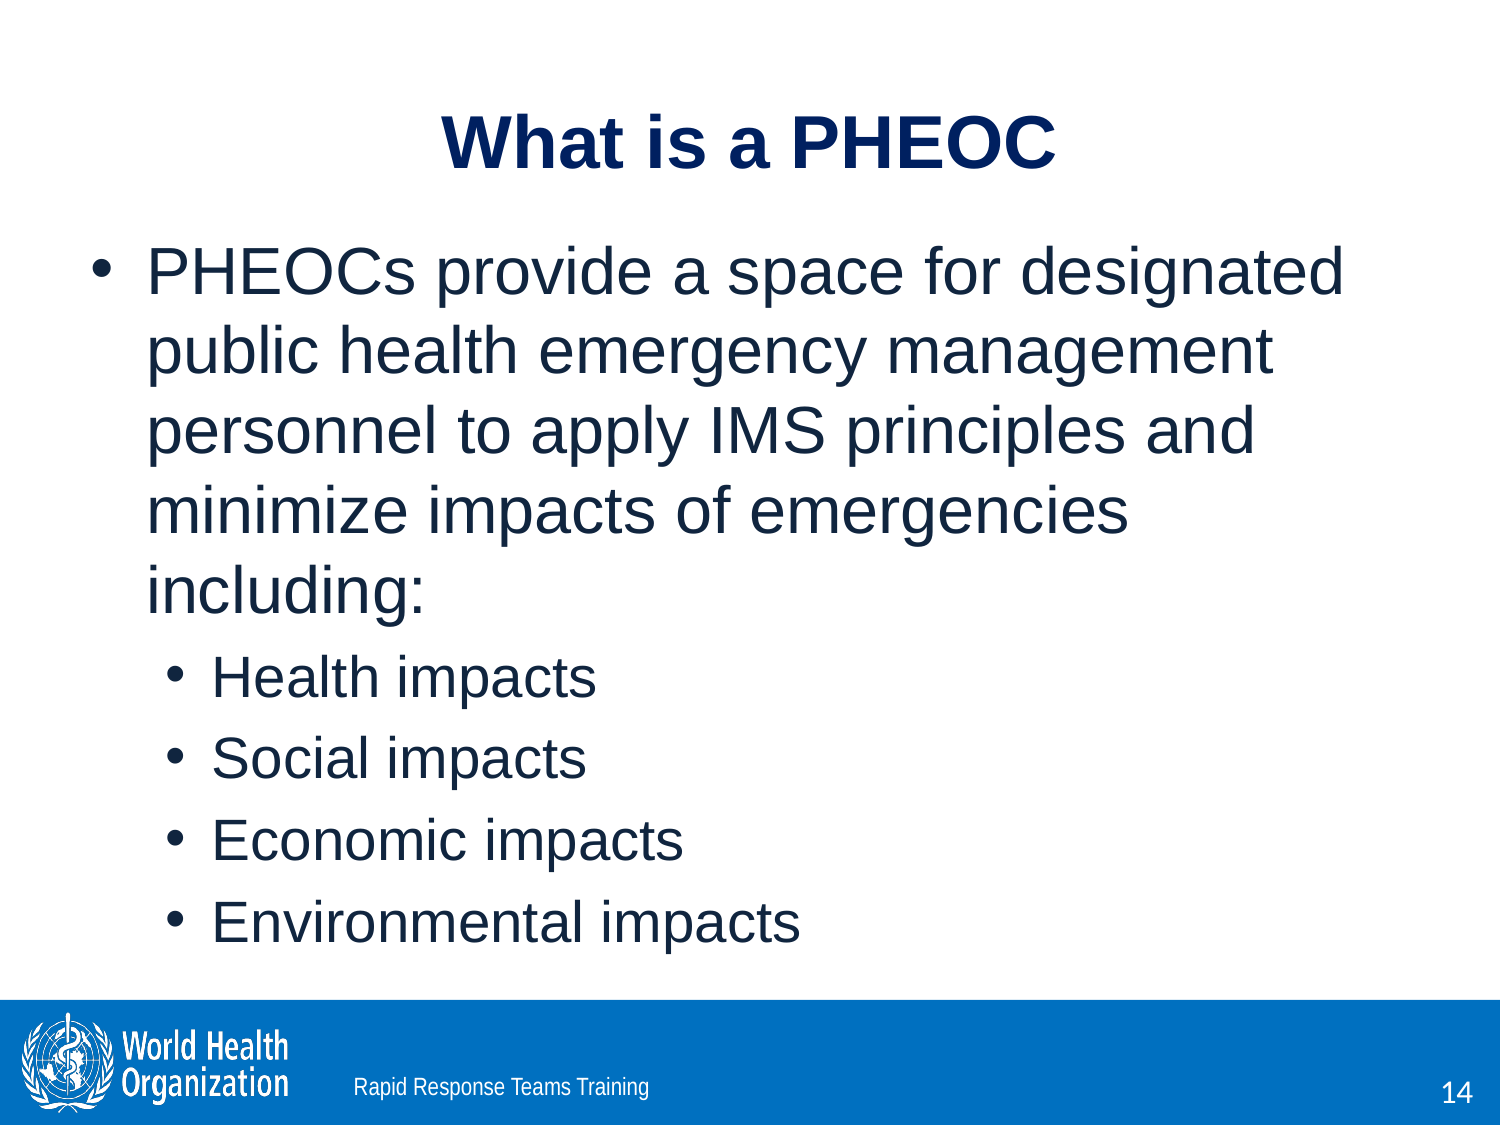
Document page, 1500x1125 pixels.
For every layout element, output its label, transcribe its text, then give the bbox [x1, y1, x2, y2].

picture [21, 1012, 288, 1113]
title What is a PHEOC [75, 45, 1425, 219]
list PHEOCs provide a space for designated public health emergency management personnel to apply IMS principles and minimize impacts of emergencies including: Health impacts Social impacts Economic impacts Environmental impacts [75, 219, 1425, 963]
